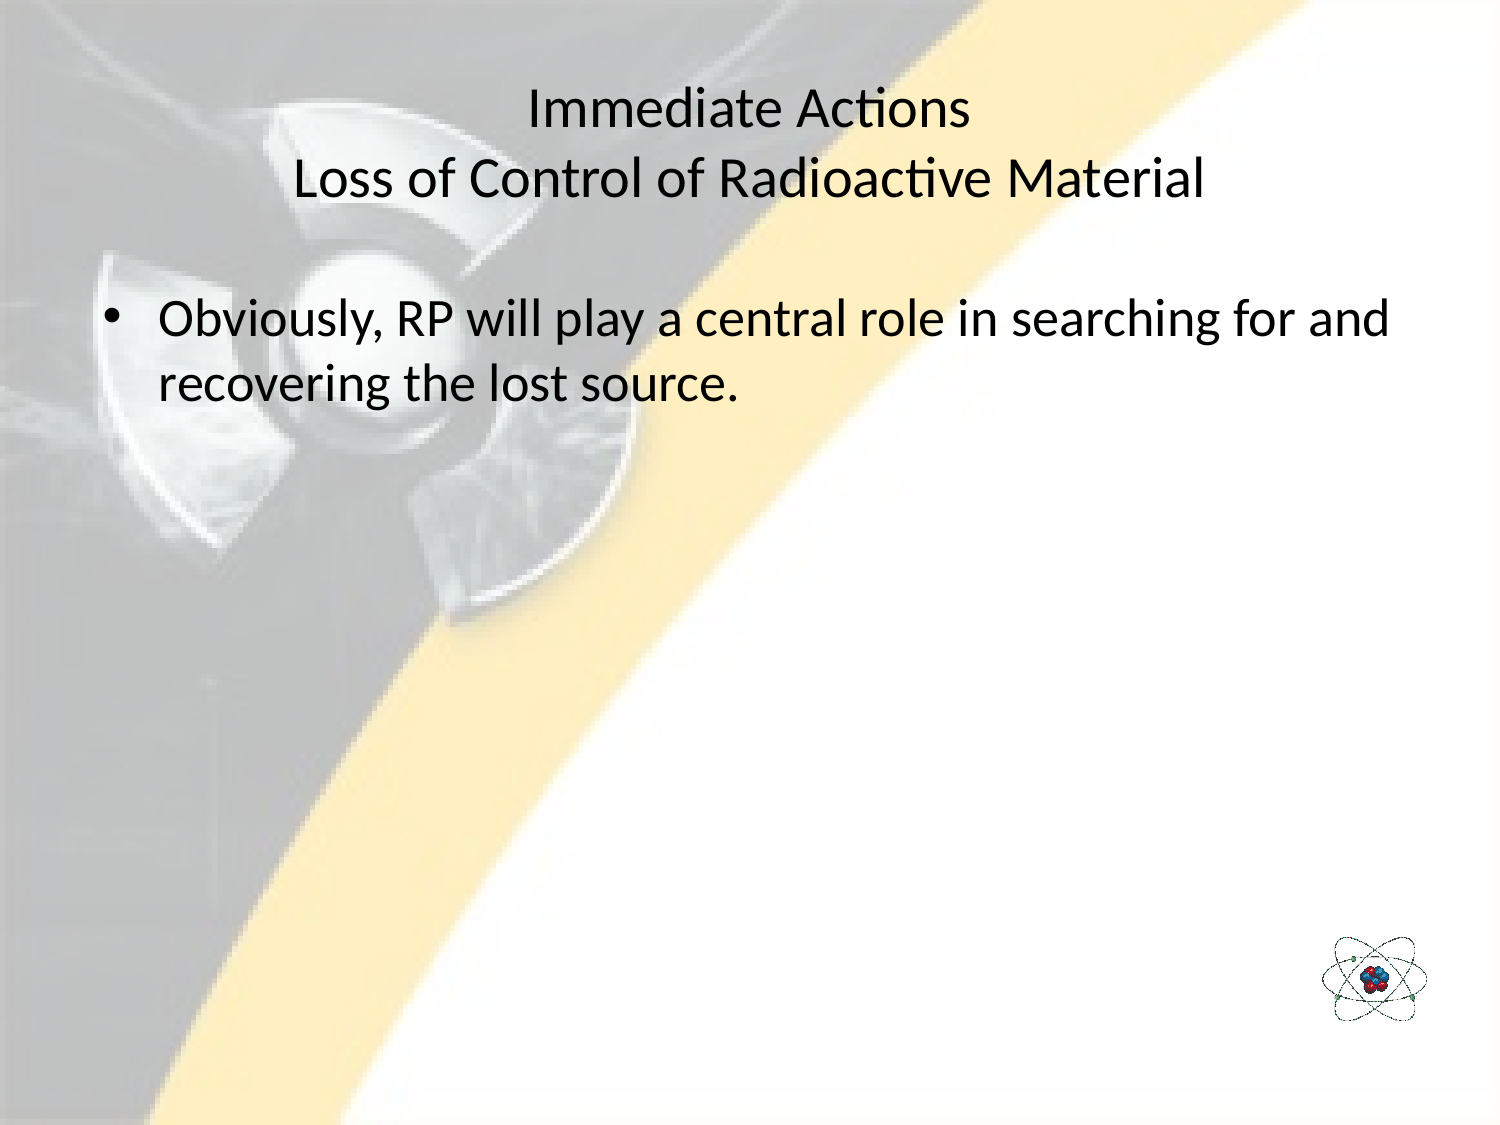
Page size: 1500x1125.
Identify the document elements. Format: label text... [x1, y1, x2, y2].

title Immediate Actions Loss of Control of Radioactive Material [75, 45, 1425, 233]
picture [1413, 937, 1427, 1021]
list Obviously, RP will play a central role in searching for and recovering the lost source. [87, 275, 1413, 1038]
